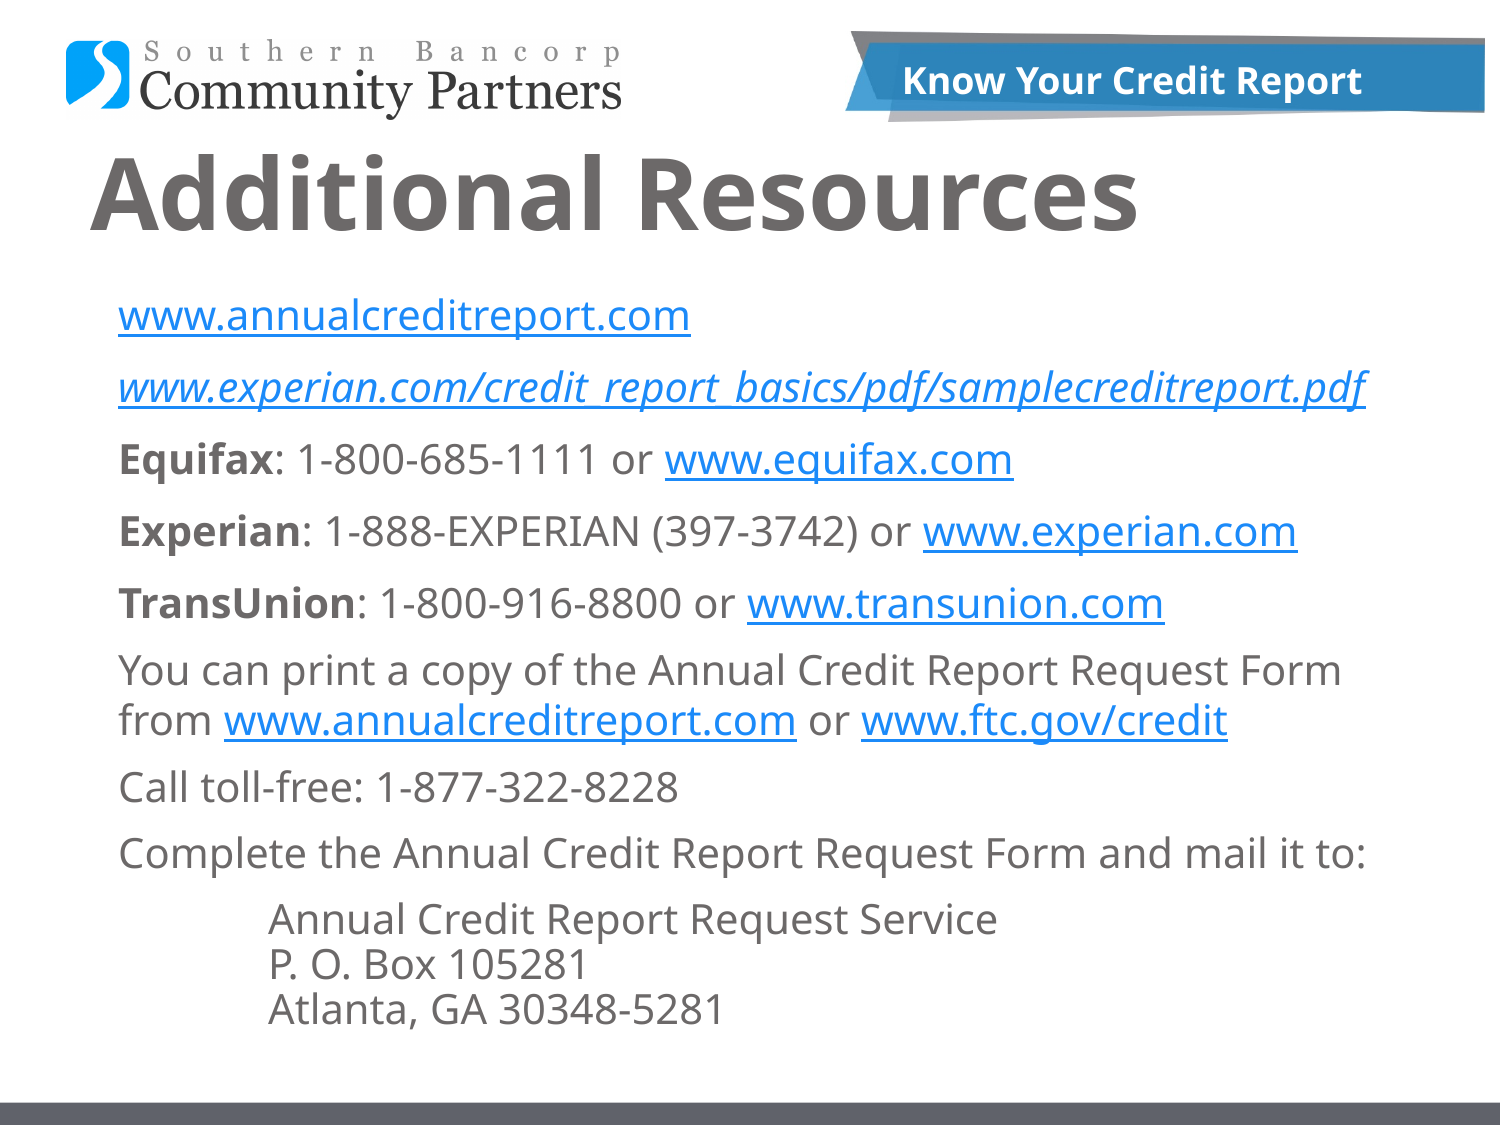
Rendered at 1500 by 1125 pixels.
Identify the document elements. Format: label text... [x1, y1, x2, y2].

list www.annualcreditreport.com www.experian.com/credit_report_basics/pdf/samplecreditreport.pdf Equifax: 1-800-685-1111 or www.equifax.com Experian: 1-888-EXPERIAN (397-3742) or www.experian.com TransUnion: 1-800-916-8800 or www.transunion.com You can print a copy of the Annual Credit Report Request Form from www.annualcreditreport.com or www.ftc.gov/credit Call toll-free: 1-877-322-8228 Complete the Annual Credit Report Request Form and mail it to: Annual Credit Report Request Service P. O. Box 105281 Atlanta, GA 30348-5281 [103, 281, 1397, 1071]
picture [66, 39, 621, 120]
picture [845, 31, 1485, 122]
text_box Know Your Credit Report [887, 49, 1469, 110]
title Additional Resources [75, 127, 1397, 271]
